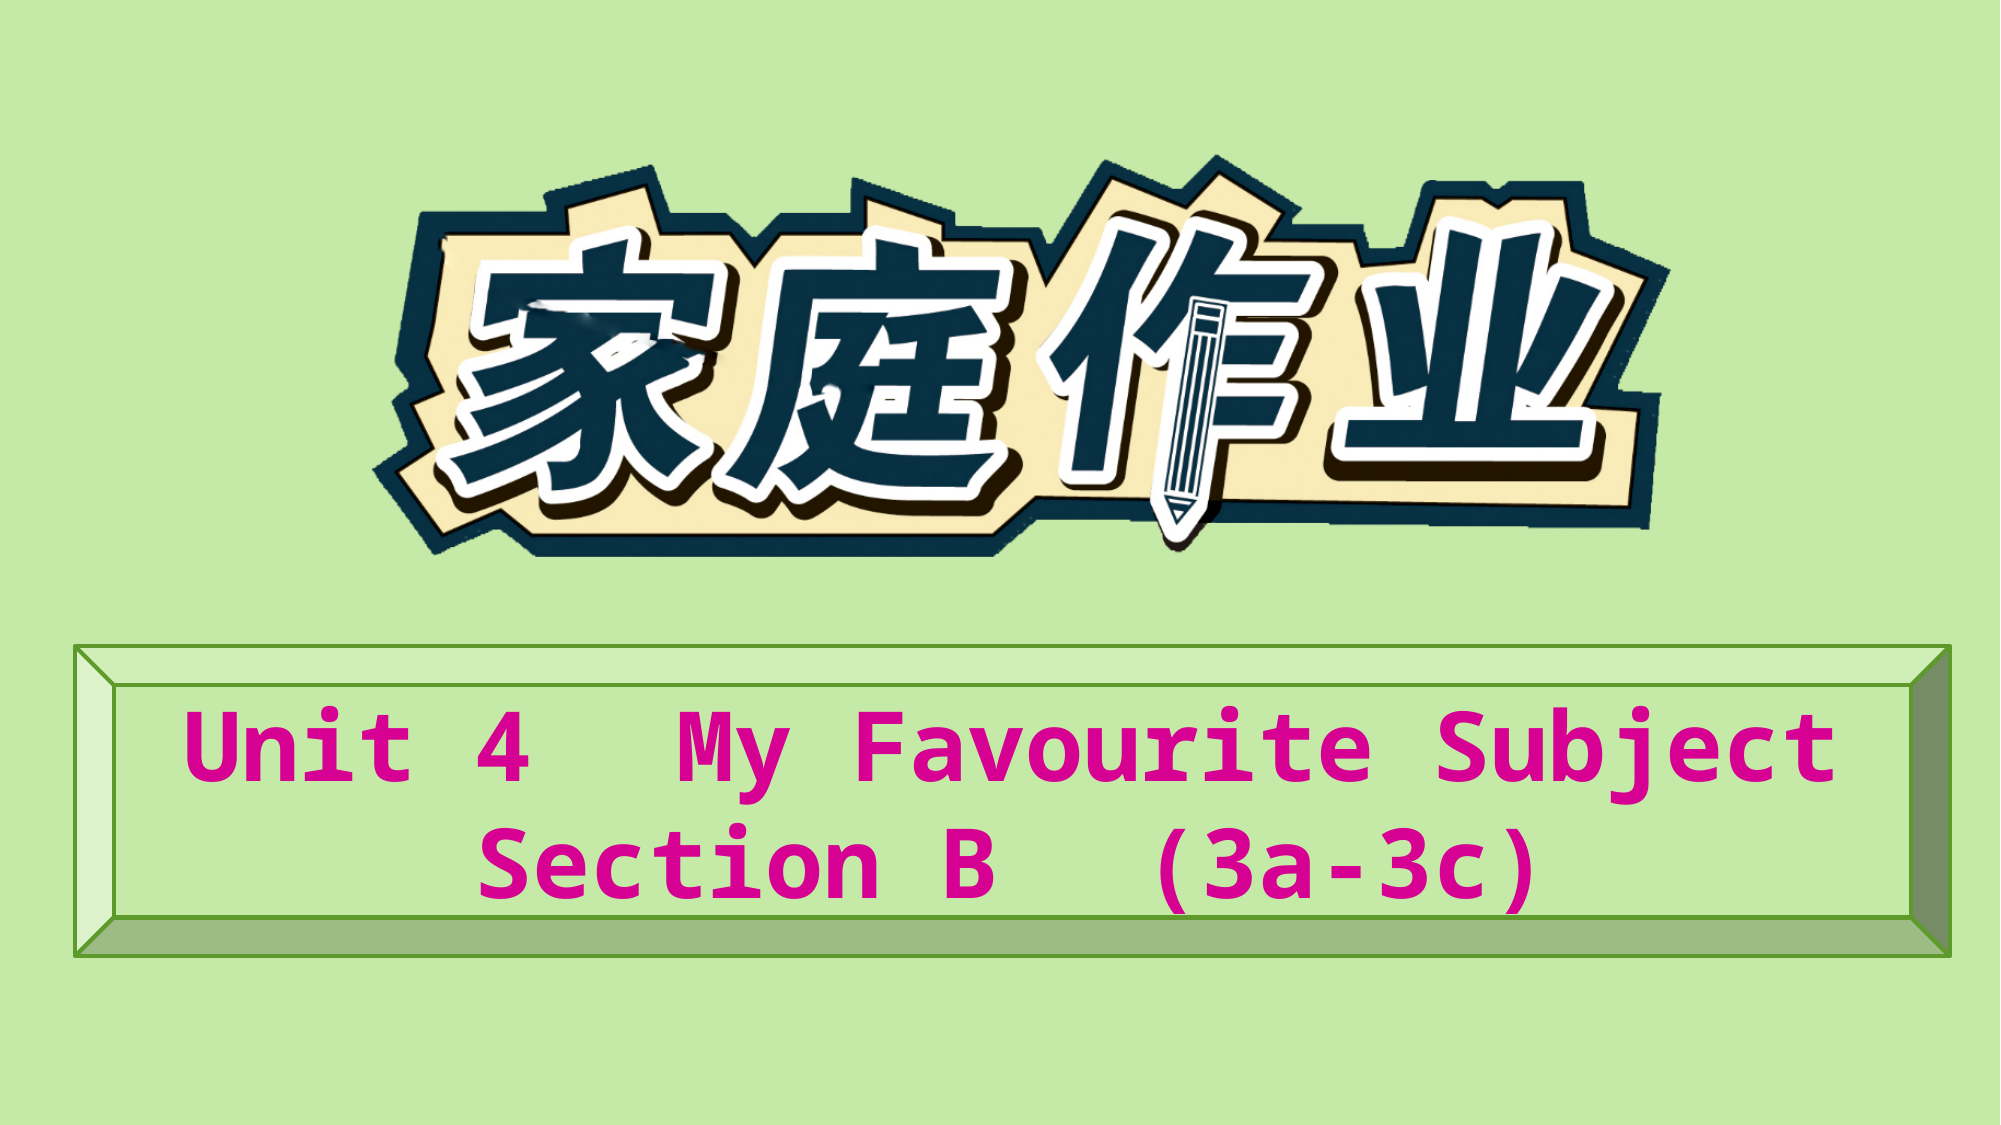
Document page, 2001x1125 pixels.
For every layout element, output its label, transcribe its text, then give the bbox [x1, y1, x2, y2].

picture [369, 87, 1675, 644]
text_box Unit 4 My Favourite Subject Section B (3a-3c) [73, 644, 1952, 958]
